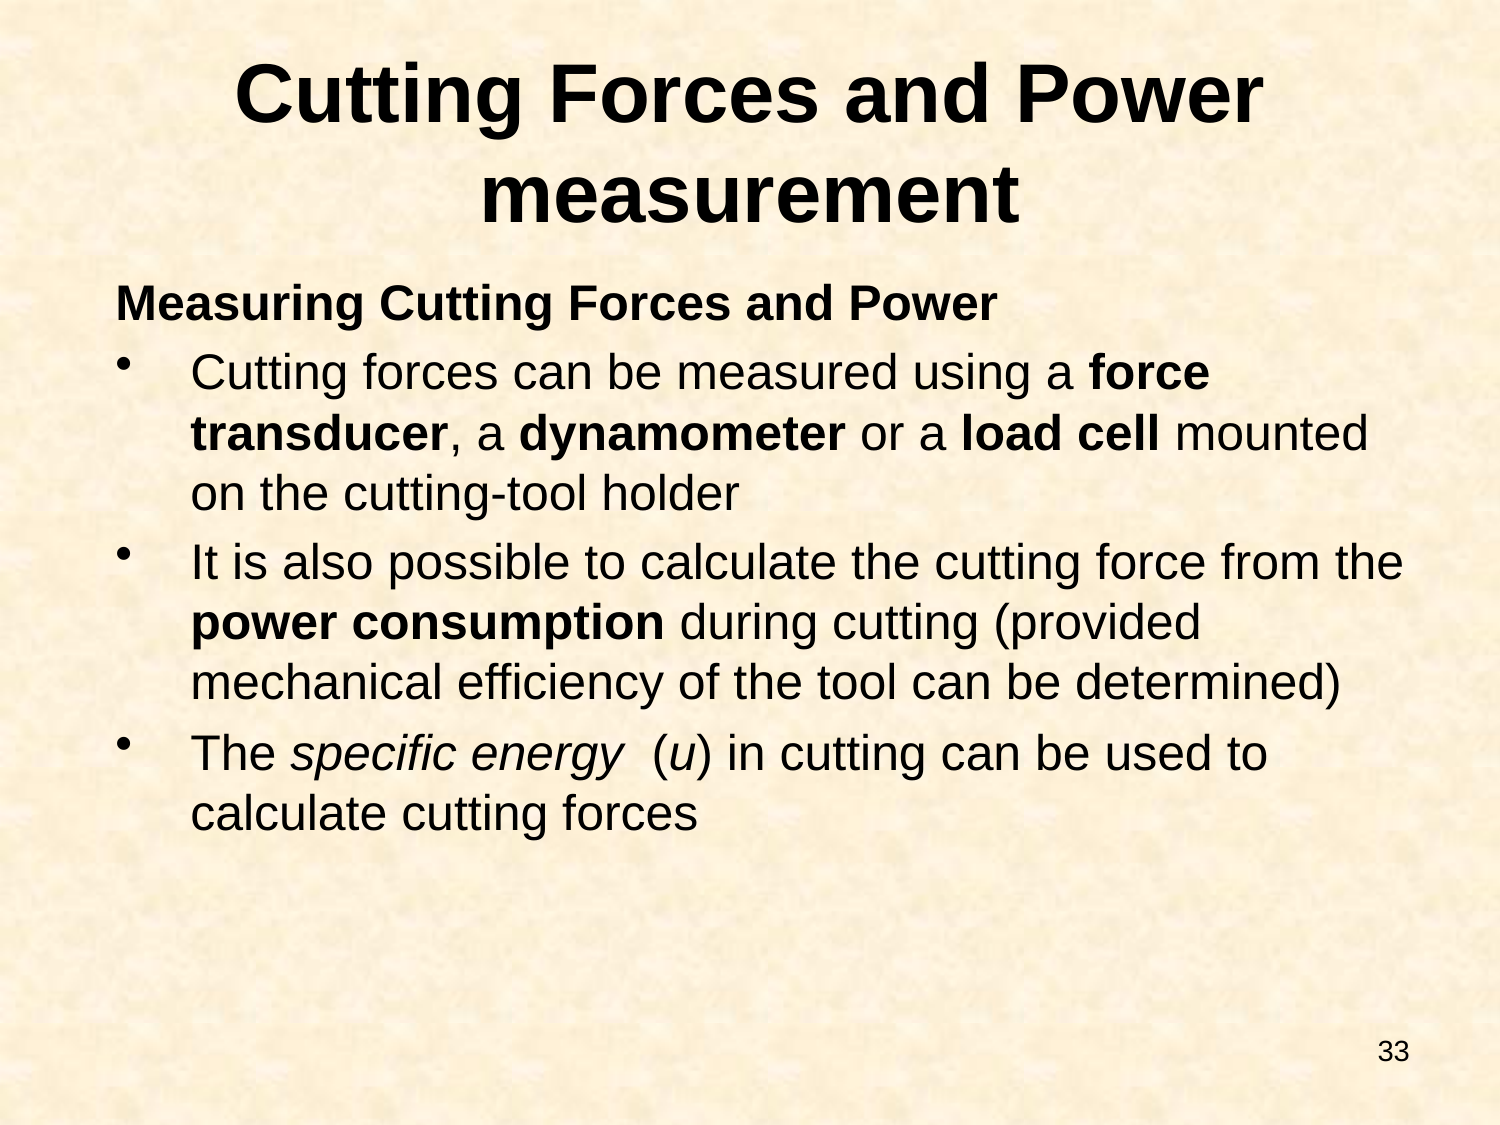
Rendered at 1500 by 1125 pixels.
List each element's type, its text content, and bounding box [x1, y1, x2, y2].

title Cutting Forces and Power measurement [74, 44, 1426, 233]
list Measuring Cutting Forces and Power Cutting forces can be measured using a force transducer, a dynamometer or a load cell mounted on the cutting-tool holder It is also possible to calculate the cutting force from the power consumption during cutting (provided mechanical efficiency of the tool can be determined) The specific energy (u) in cutting can be used to calculate cutting forces [100, 262, 1439, 1125]
slide_number 33 [1074, 1024, 1426, 1103]
picture [0, 0, 1500, 1125]
